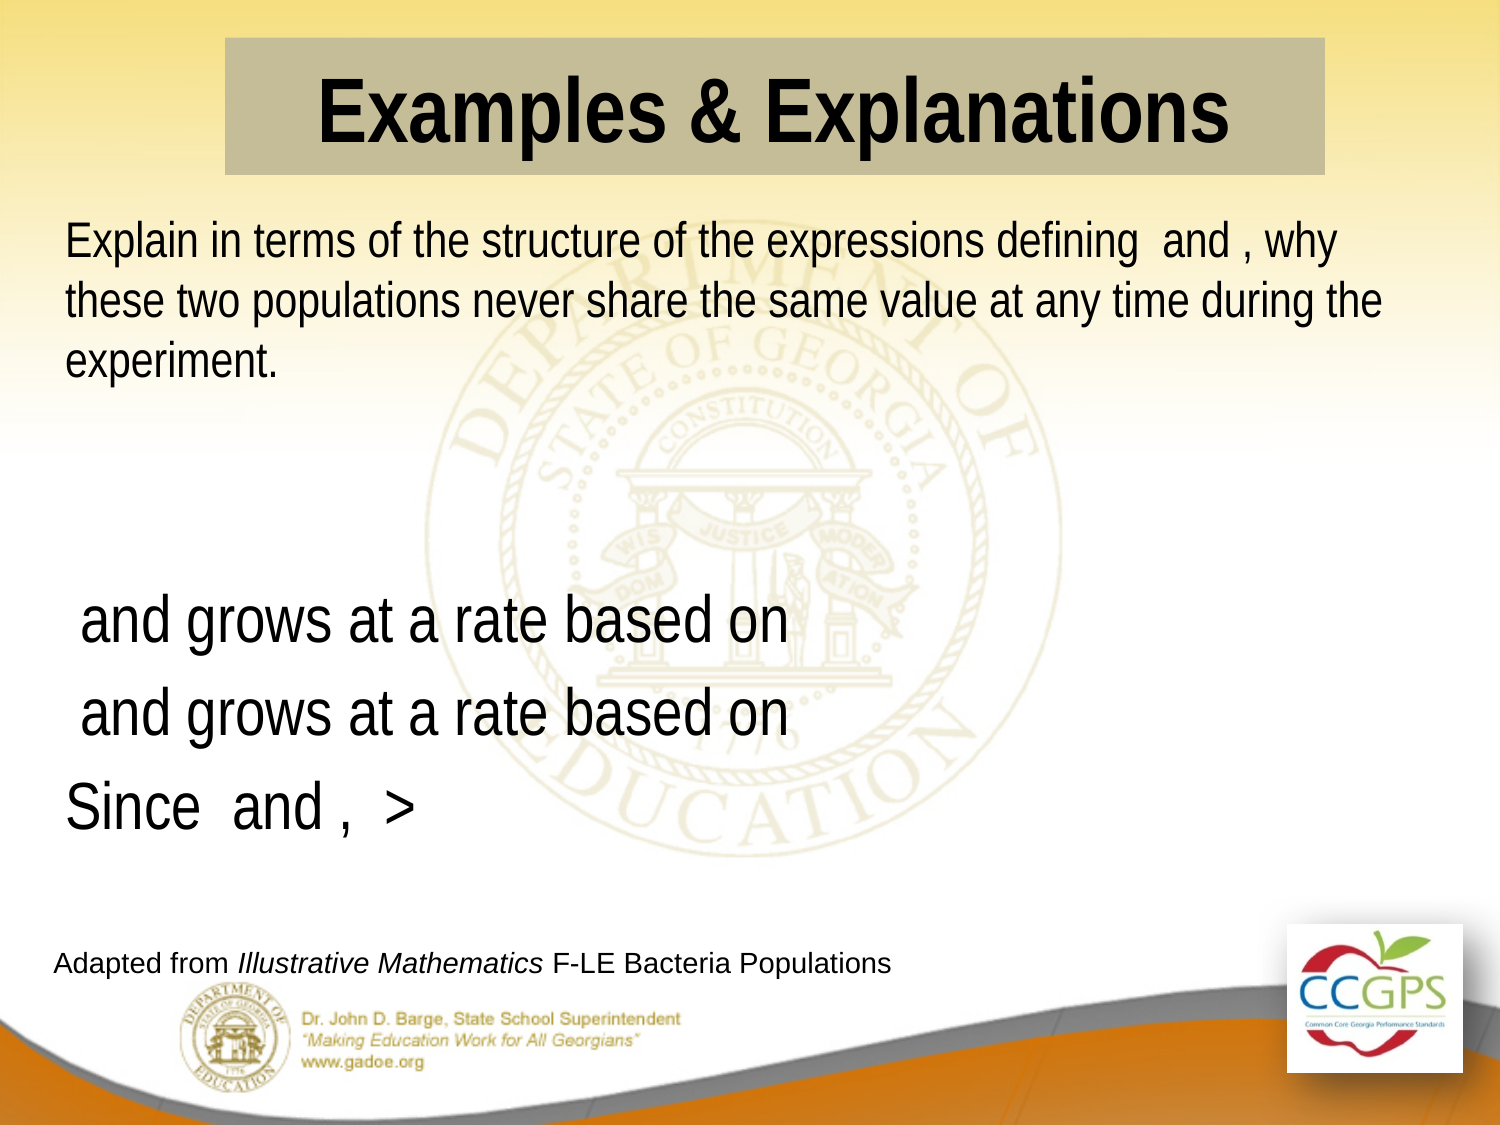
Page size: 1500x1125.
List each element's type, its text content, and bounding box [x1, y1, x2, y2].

text_box Adapted from Illustrative Mathematics F-LE Bacteria Populations [38, 936, 908, 987]
picture [0, 0, 1500, 1125]
title Examples & Explanations [224, 37, 1326, 176]
